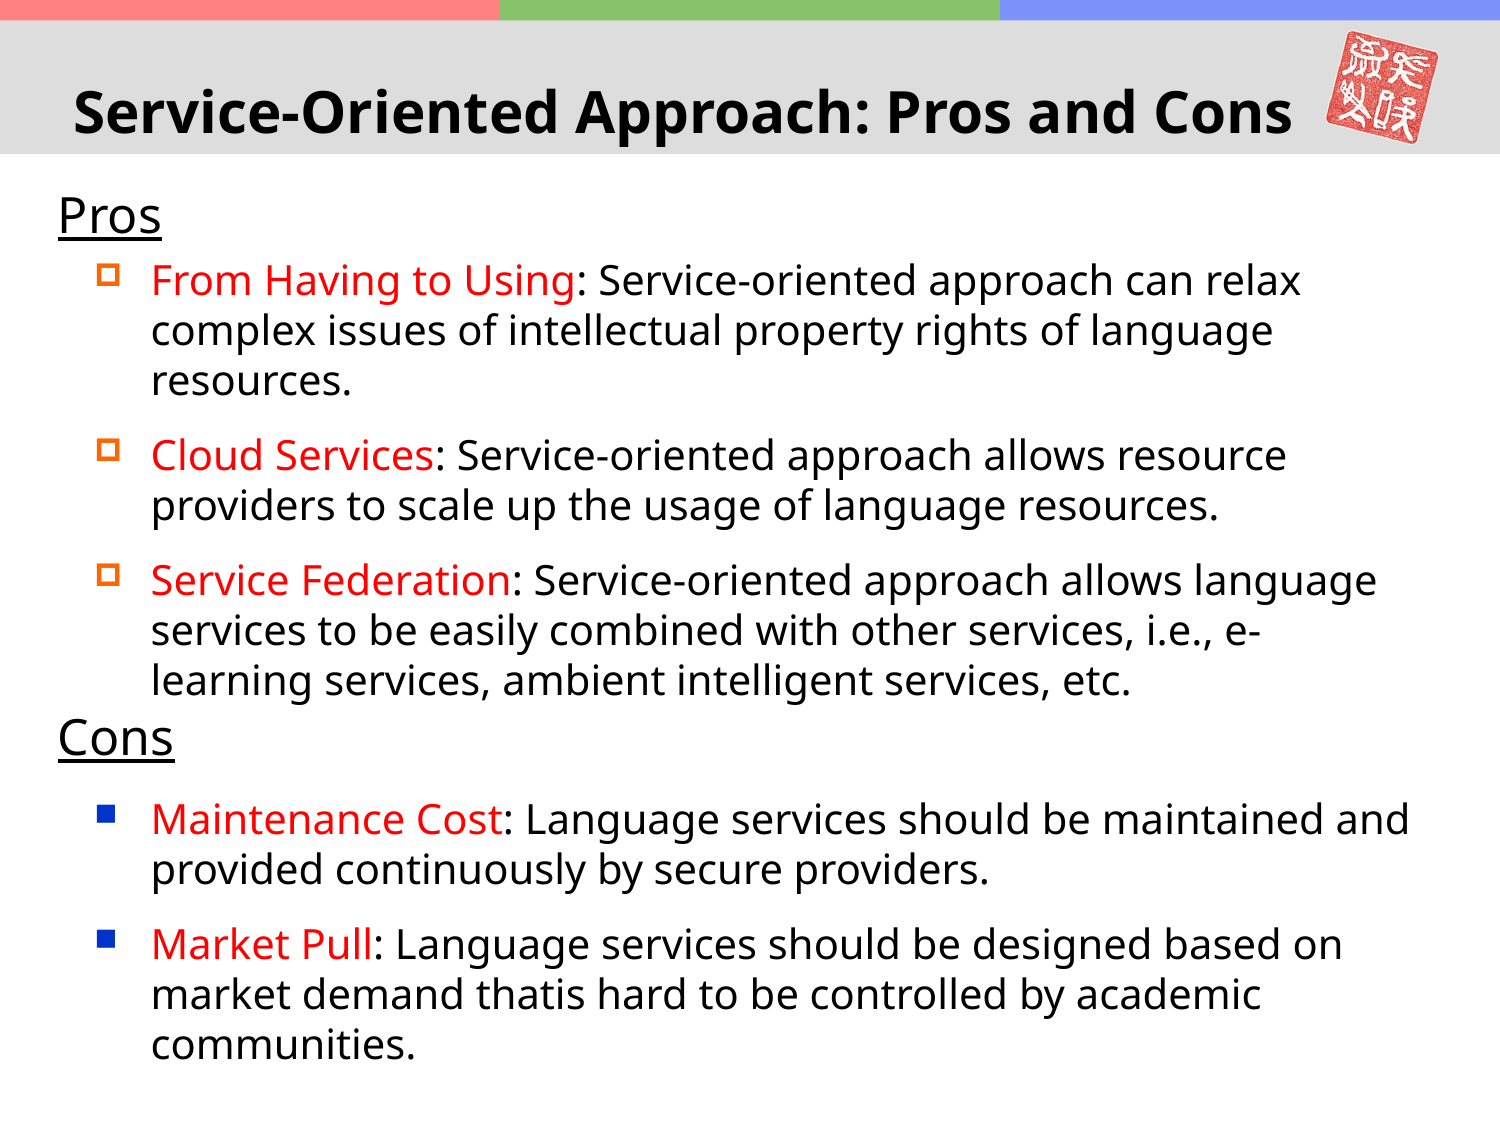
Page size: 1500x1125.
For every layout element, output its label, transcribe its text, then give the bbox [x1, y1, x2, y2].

title Service-Oriented Approach: Pros and Cons [58, 48, 1409, 153]
picture [1341, 27, 1443, 148]
text_box Maintenance Cost: Language services should be maintained and provided continuously by secure providers. Market Pull: Language services should be designed based on market demand thatis hard to be controlled by academic communities. [79, 785, 1454, 1043]
list From Having to Using: Service-oriented approach can relax complex issues of intellectual property rights of language resources. Cloud Services: Service-oriented approach allows resource providers to scale up the usage of language resources. Service Federation: Service-oriented approach allows language services to be easily combined with other services, i.e., e-learning services, ambient intelligent services, etc. [79, 246, 1430, 633]
text_box Pros [43, 175, 177, 251]
text_box Cons [43, 697, 190, 773]
